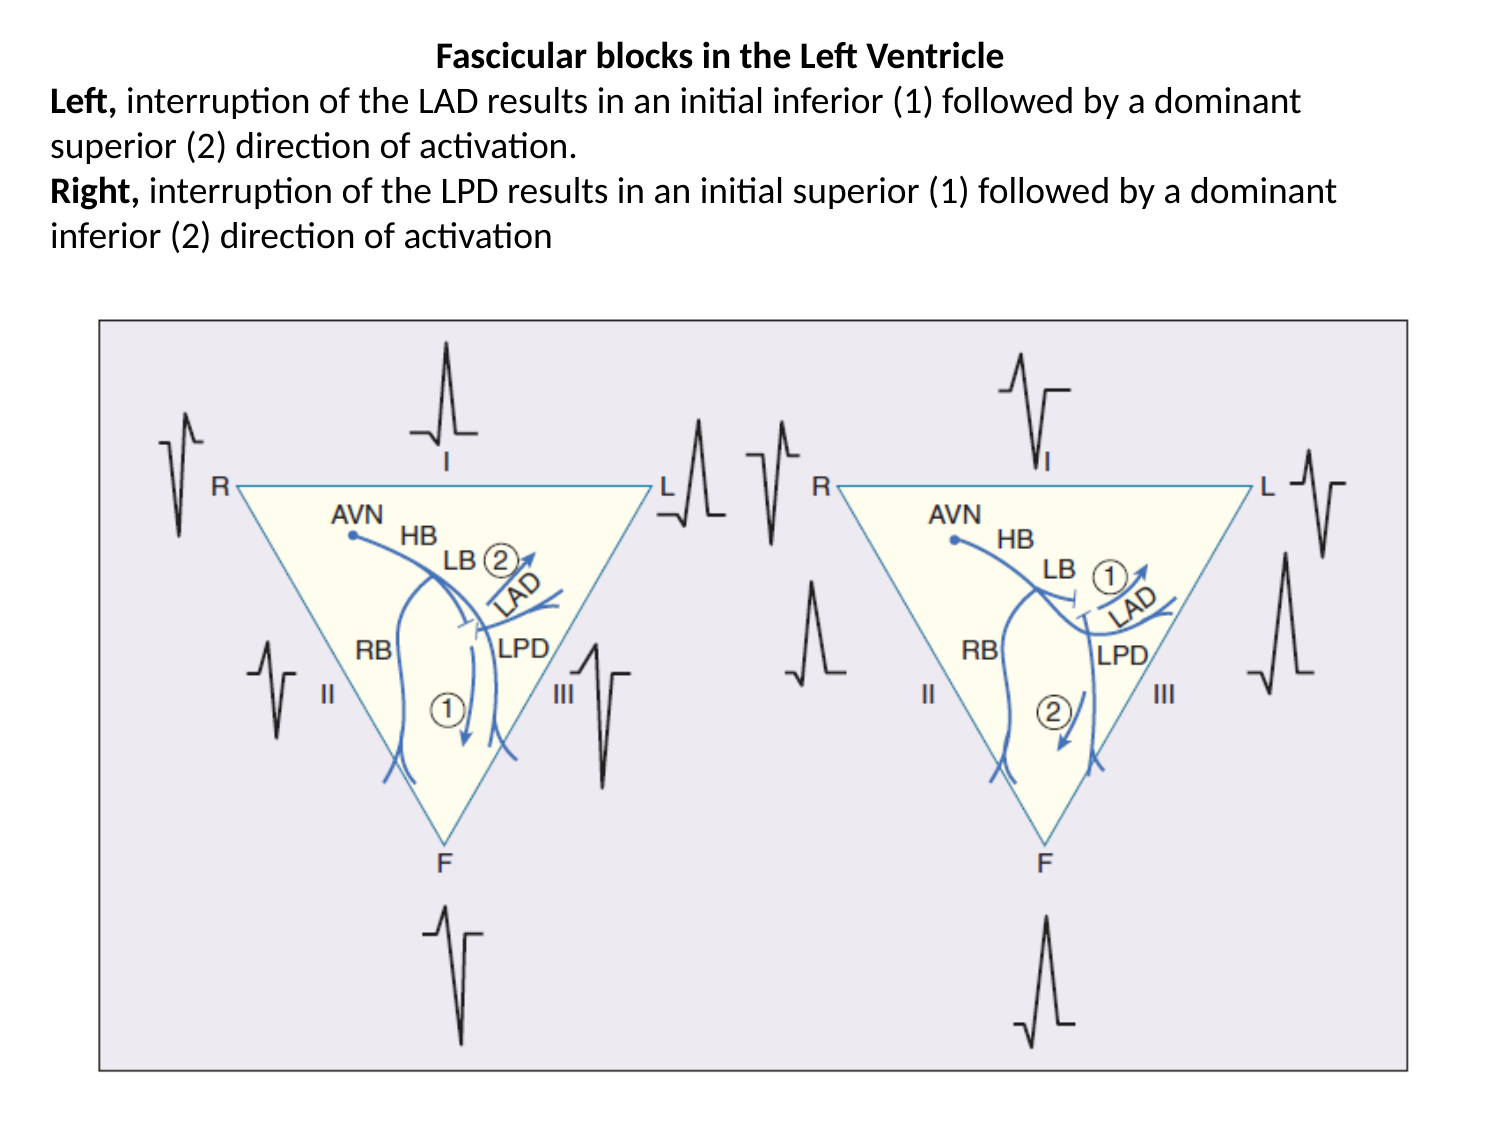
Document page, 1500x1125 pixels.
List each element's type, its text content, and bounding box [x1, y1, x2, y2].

picture [93, 316, 1414, 1083]
text_box Fascicular blocks in the Left Ventricle Left, interruption of the LAD results in an initial inferior (1) followed by a dominant superior (2) direction of activation. Right, interruption of the LPD results in an initial superior (1) followed by a dominant inferior (2) direction of activation [35, 23, 1407, 264]
